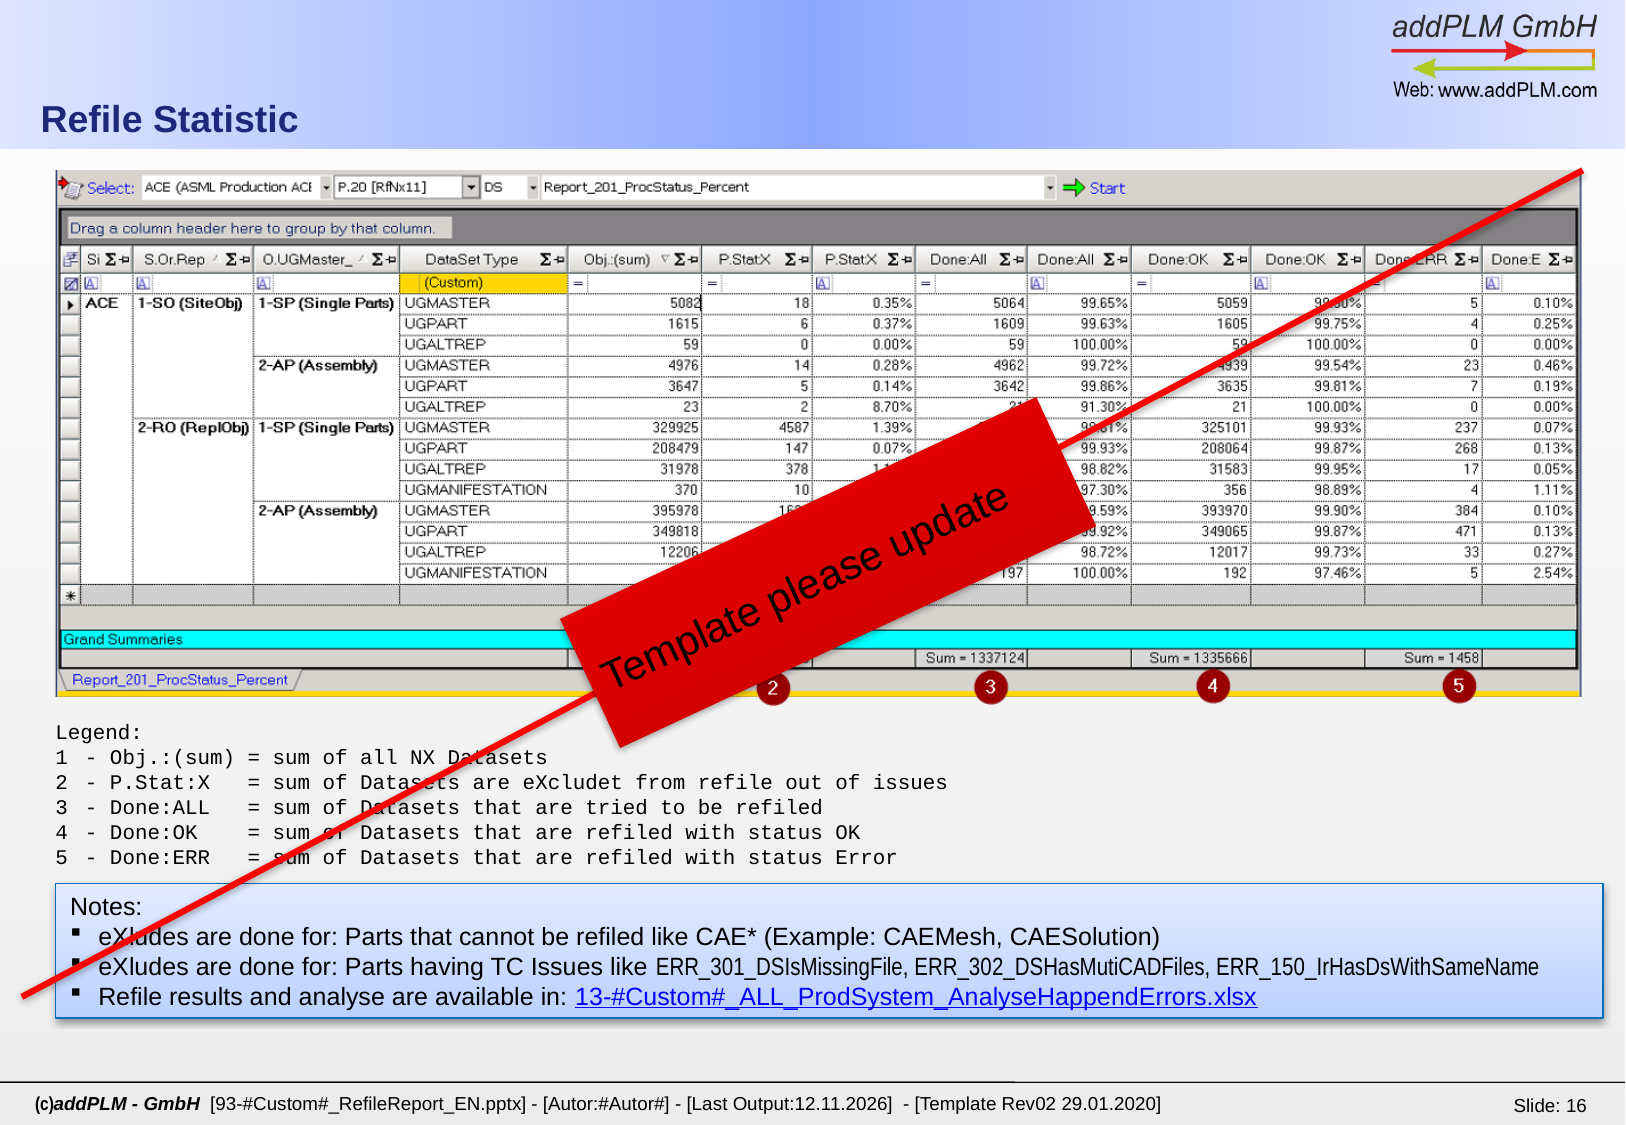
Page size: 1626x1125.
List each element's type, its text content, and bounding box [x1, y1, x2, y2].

title Refile Statistic [40, 67, 1582, 131]
picture [1391, 14, 1597, 97]
text_box Notes: eXludes are done for: Parts that cannot be refiled like CAE* (Example: CAEMesh, CAESolution) eXludes are done for: Parts having TC Issues like ERR_301_DSIsMissingFile, ERR_302_DSHasMutiCADFiles, ERR_150_IrHasDsWithSameName Refile results and analyse are available in: 13-#Custom#_ALL_ProdSystem_AnalyseHappendErrors.xlsx [55, 883, 1604, 1019]
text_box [21, 169, 1583, 998]
